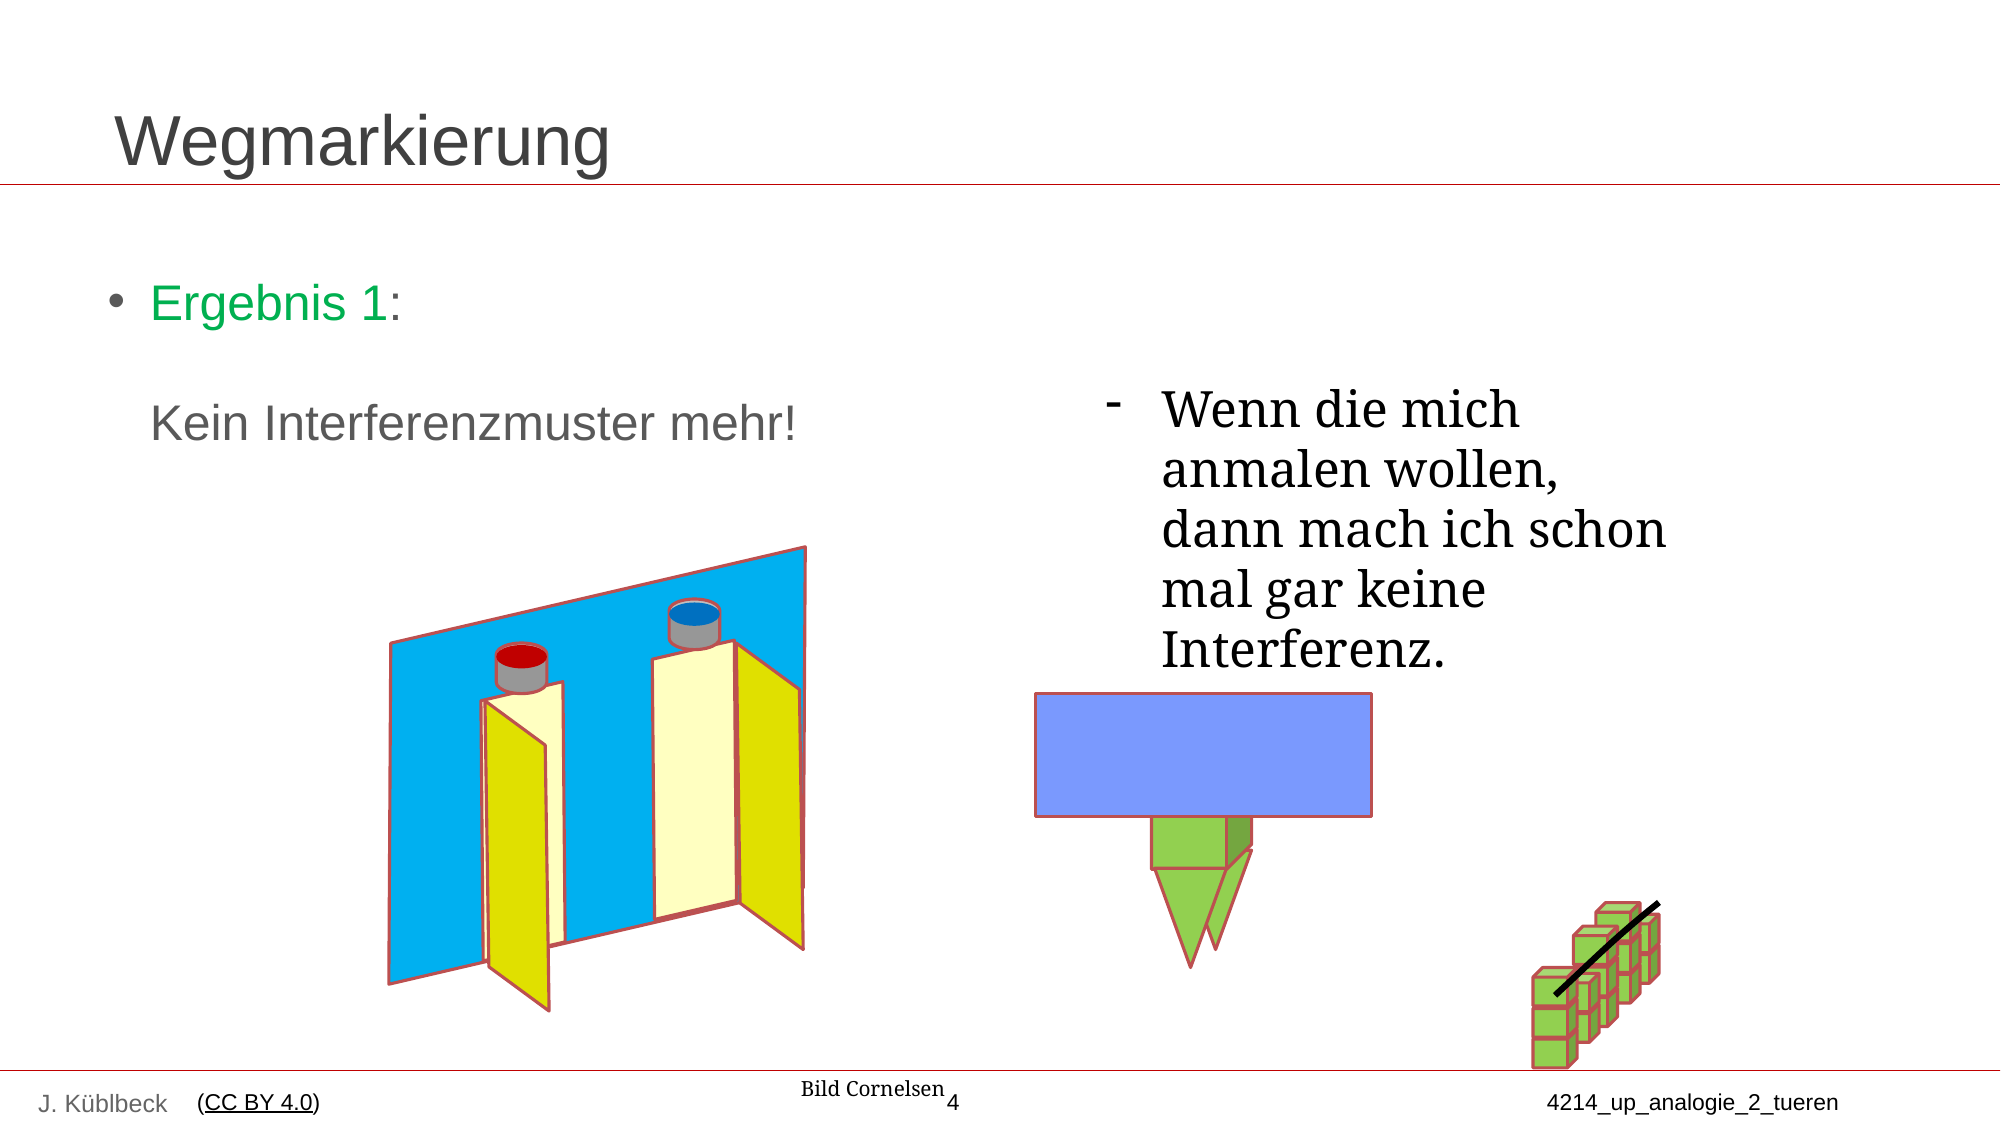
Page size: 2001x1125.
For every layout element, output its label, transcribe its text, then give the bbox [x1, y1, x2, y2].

list Ergebnis 1: Kein Interferenzmuster mehr! [75, 262, 1733, 1071]
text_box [1151, 695, 1252, 968]
title Wegmarkierung [99, 90, 1900, 185]
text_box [1532, 902, 1660, 1068]
text_box [1245, 692, 1373, 818]
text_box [344, 598, 888, 963]
text_box Wenn die mich anmalen wollen, dann mach ich schon mal gar keine Interferenz. [1090, 370, 1687, 686]
text_box [1034, 692, 1156, 818]
text_box Bild Cornelsen [786, 1067, 960, 1108]
